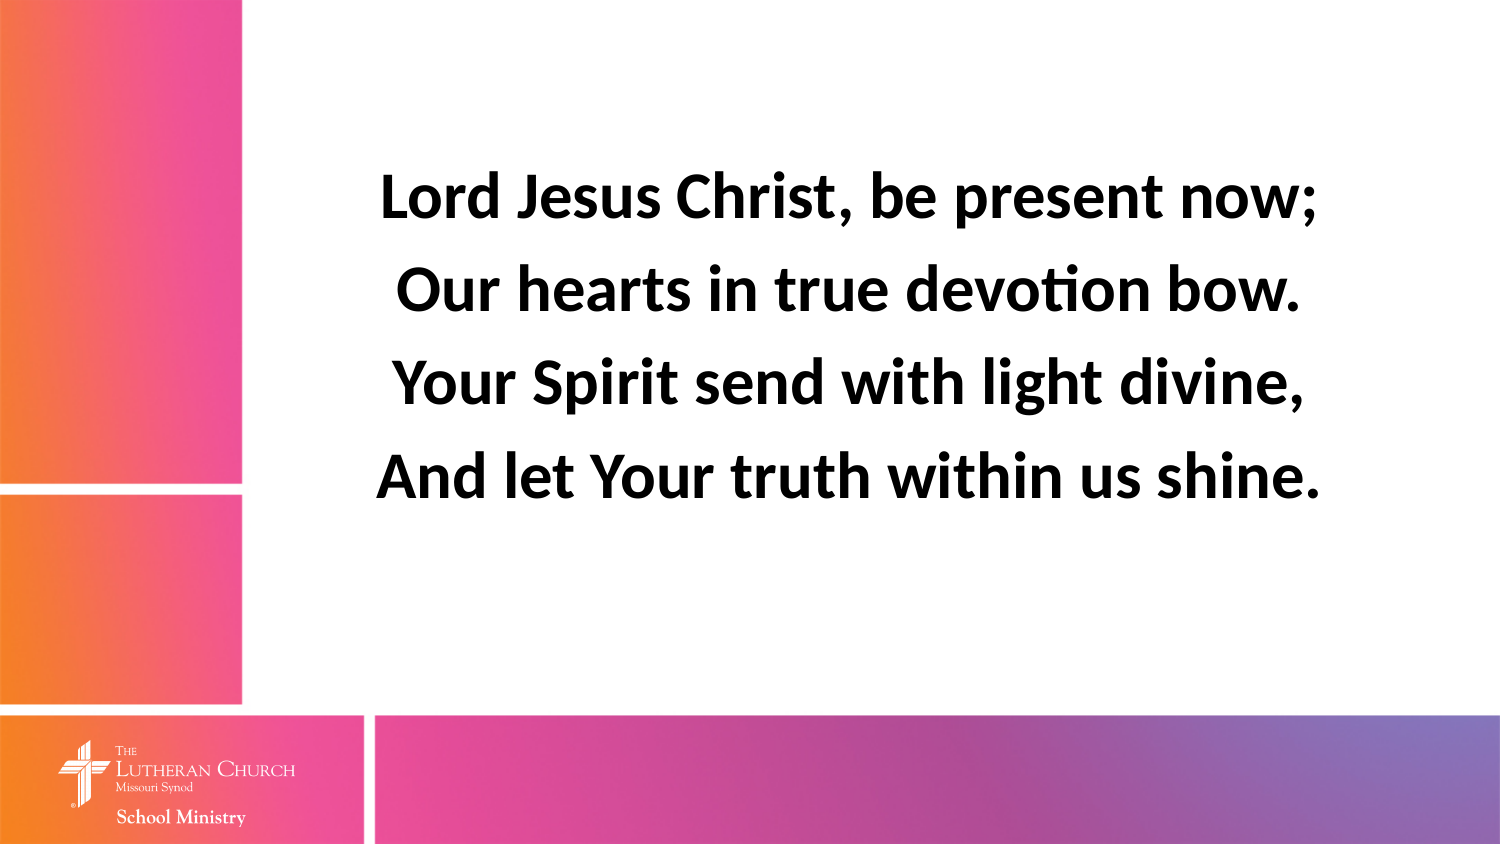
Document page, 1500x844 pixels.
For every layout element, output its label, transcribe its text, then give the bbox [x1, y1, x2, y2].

list Lord Jesus Christ, be present now; Our hearts in true devotion bow. Your Spirit send with light divine, And let Your truth within us shine. [310, 143, 1389, 548]
picture [0, 0, 1500, 844]
